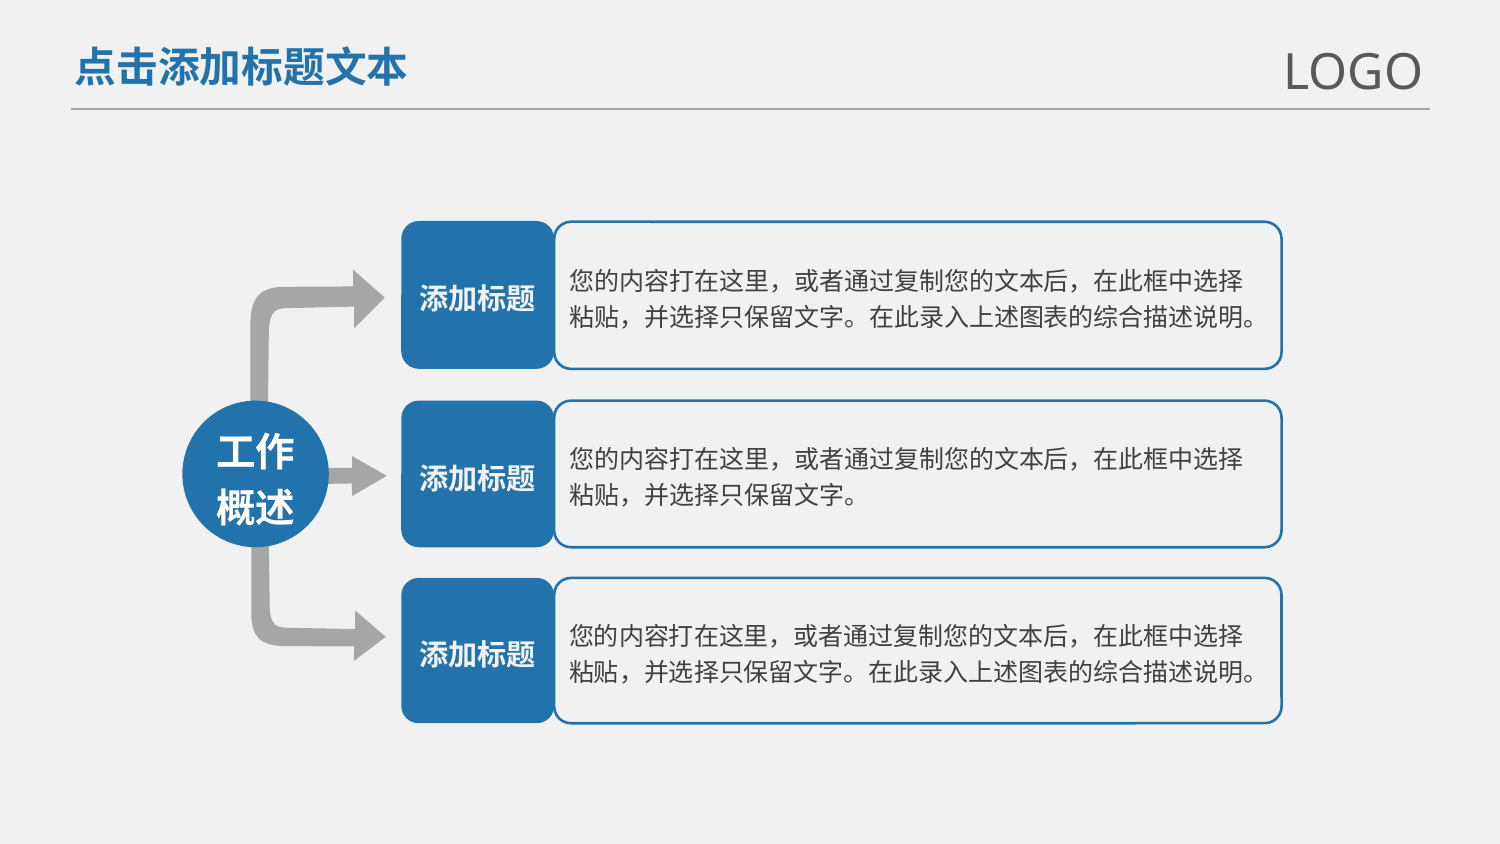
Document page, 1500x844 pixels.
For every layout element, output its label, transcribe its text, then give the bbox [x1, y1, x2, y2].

text_box 添加标题 [401, 577, 555, 724]
text_box 点击添加标题文本 [59, 33, 424, 99]
text_box 添加标题 [401, 400, 555, 548]
text_box [250, 269, 385, 401]
text_box 添加标题 [401, 220, 555, 369]
text_box 工作 概述 [182, 400, 329, 548]
text_box [251, 547, 386, 662]
text_box 您的内容打在这里，或者通过复制您的文本后，在此框中选择粘贴，并选择只保留文字。在此录入上述图表的综合描述说明。 [554, 577, 1282, 724]
text_box [329, 456, 387, 497]
text_box 您的内容打在这里，或者通过复制您的文本后，在此框中选择粘贴，并选择只保留文字。 [554, 400, 1282, 548]
text_box LOGO [1268, 31, 1439, 107]
text_box 您的内容打在这里，或者通过复制您的文本后，在此框中选择粘贴，并选择只保留文字。在此录入上述图表的综合描述说明。 [554, 221, 1282, 369]
